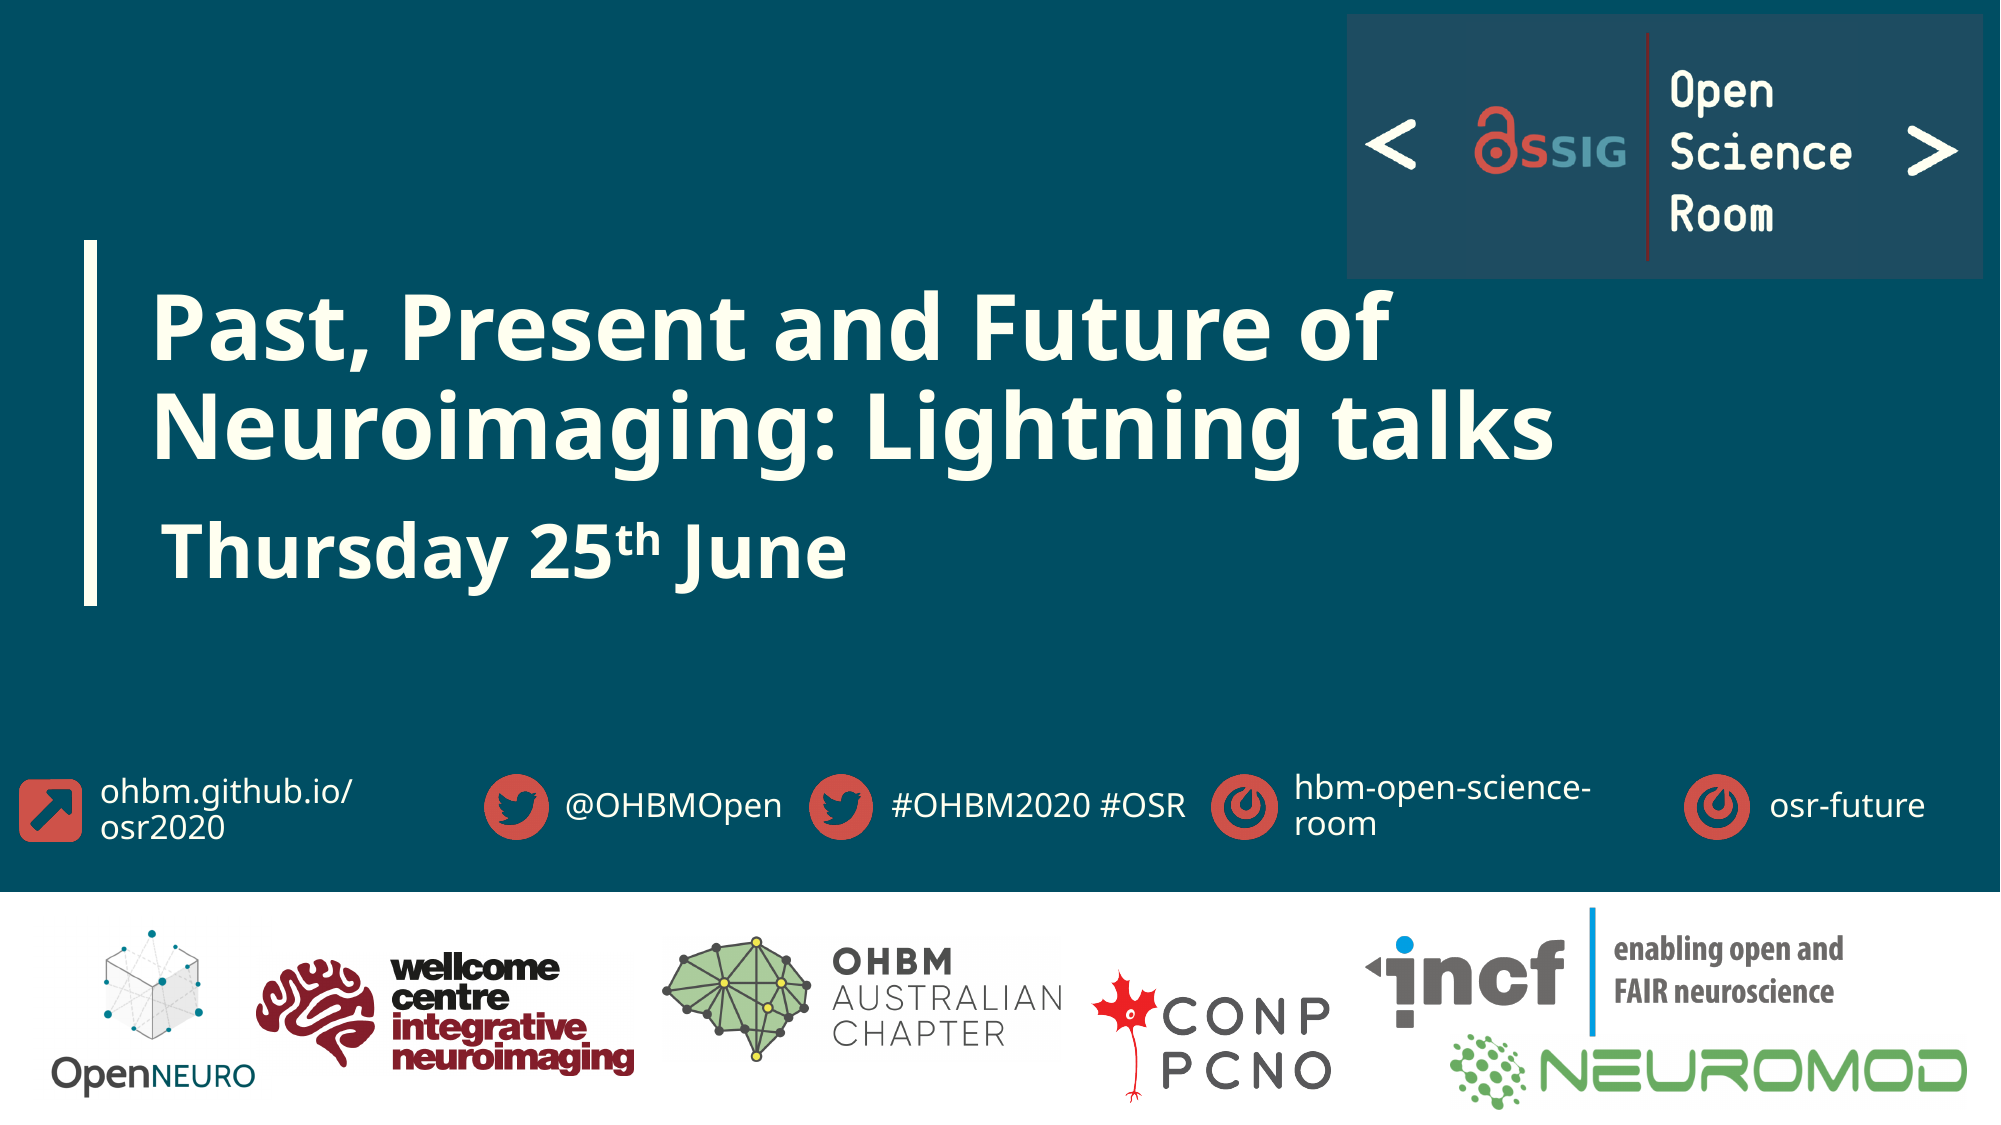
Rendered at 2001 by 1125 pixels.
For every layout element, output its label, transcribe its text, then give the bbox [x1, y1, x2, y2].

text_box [19, 775, 490, 846]
picture [1348, 15, 1982, 278]
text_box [1684, 774, 2000, 840]
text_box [1211, 774, 1680, 840]
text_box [33, 863, 1967, 1110]
text_box Thursday 25th June [145, 427, 1495, 603]
text_box [0, 0, 2000, 893]
text_box Past, Present and Future of Neuroimaging: Lightning talks [134, 312, 1967, 487]
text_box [484, 771, 800, 843]
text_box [808, 770, 1208, 844]
